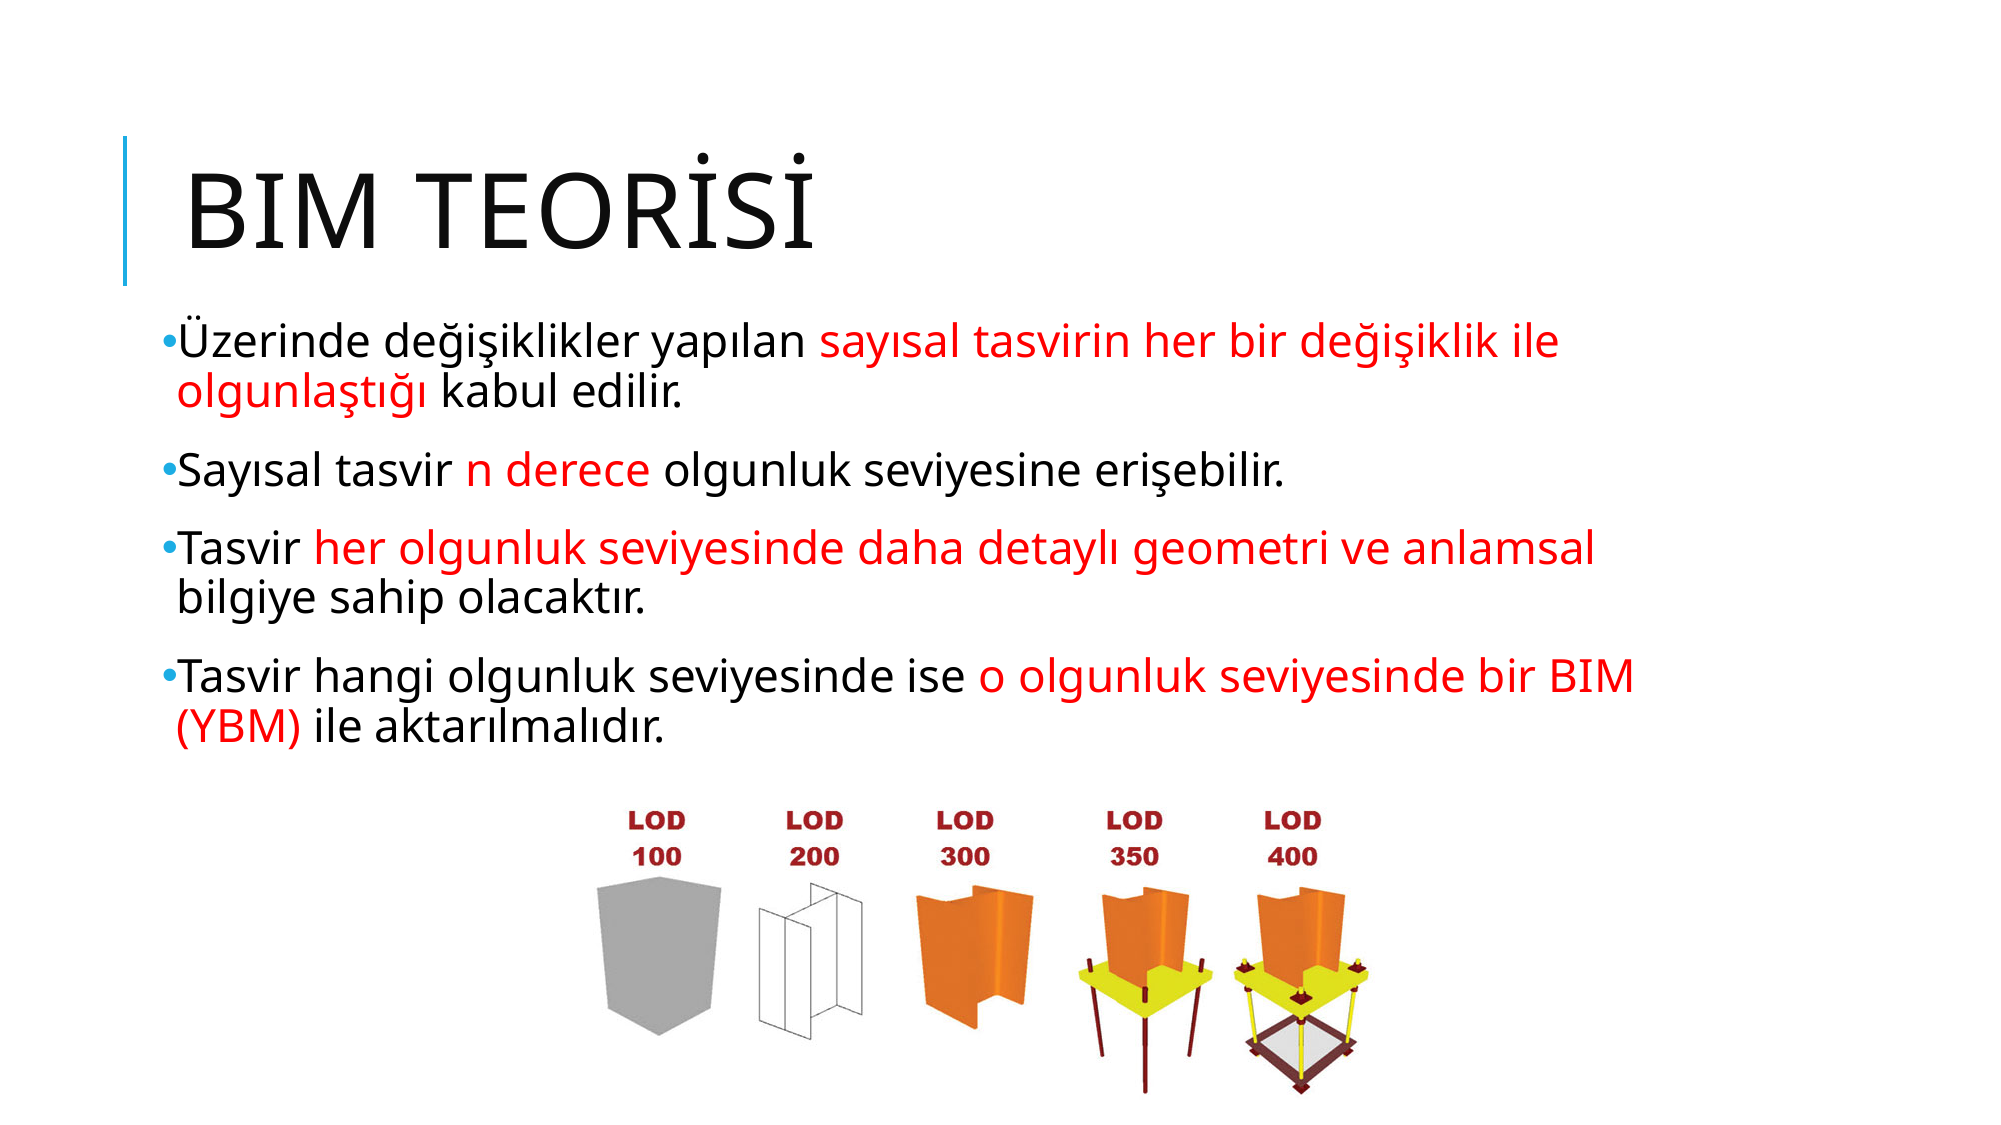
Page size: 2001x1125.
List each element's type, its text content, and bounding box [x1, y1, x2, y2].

picture [584, 790, 1383, 1101]
list Üzerinde değişiklikler yapılan sayısal tasvirin her bir değişiklik ile olgunlaştığı kabul edilir. Sayısal tasvir n derece olgunluk seviyesine erişebilir. Tasvir her olgunluk seviyesinde daha detaylı geometri ve anlamsal bilgiye sahip olacaktır. Tasvir hangi olgunluk seviyesinde ise o olgunluk seviyesinde bir BIM (YBM) ile aktarılmalıdır. [154, 310, 1749, 971]
title BIM TEORİSİ [168, 96, 1763, 342]
